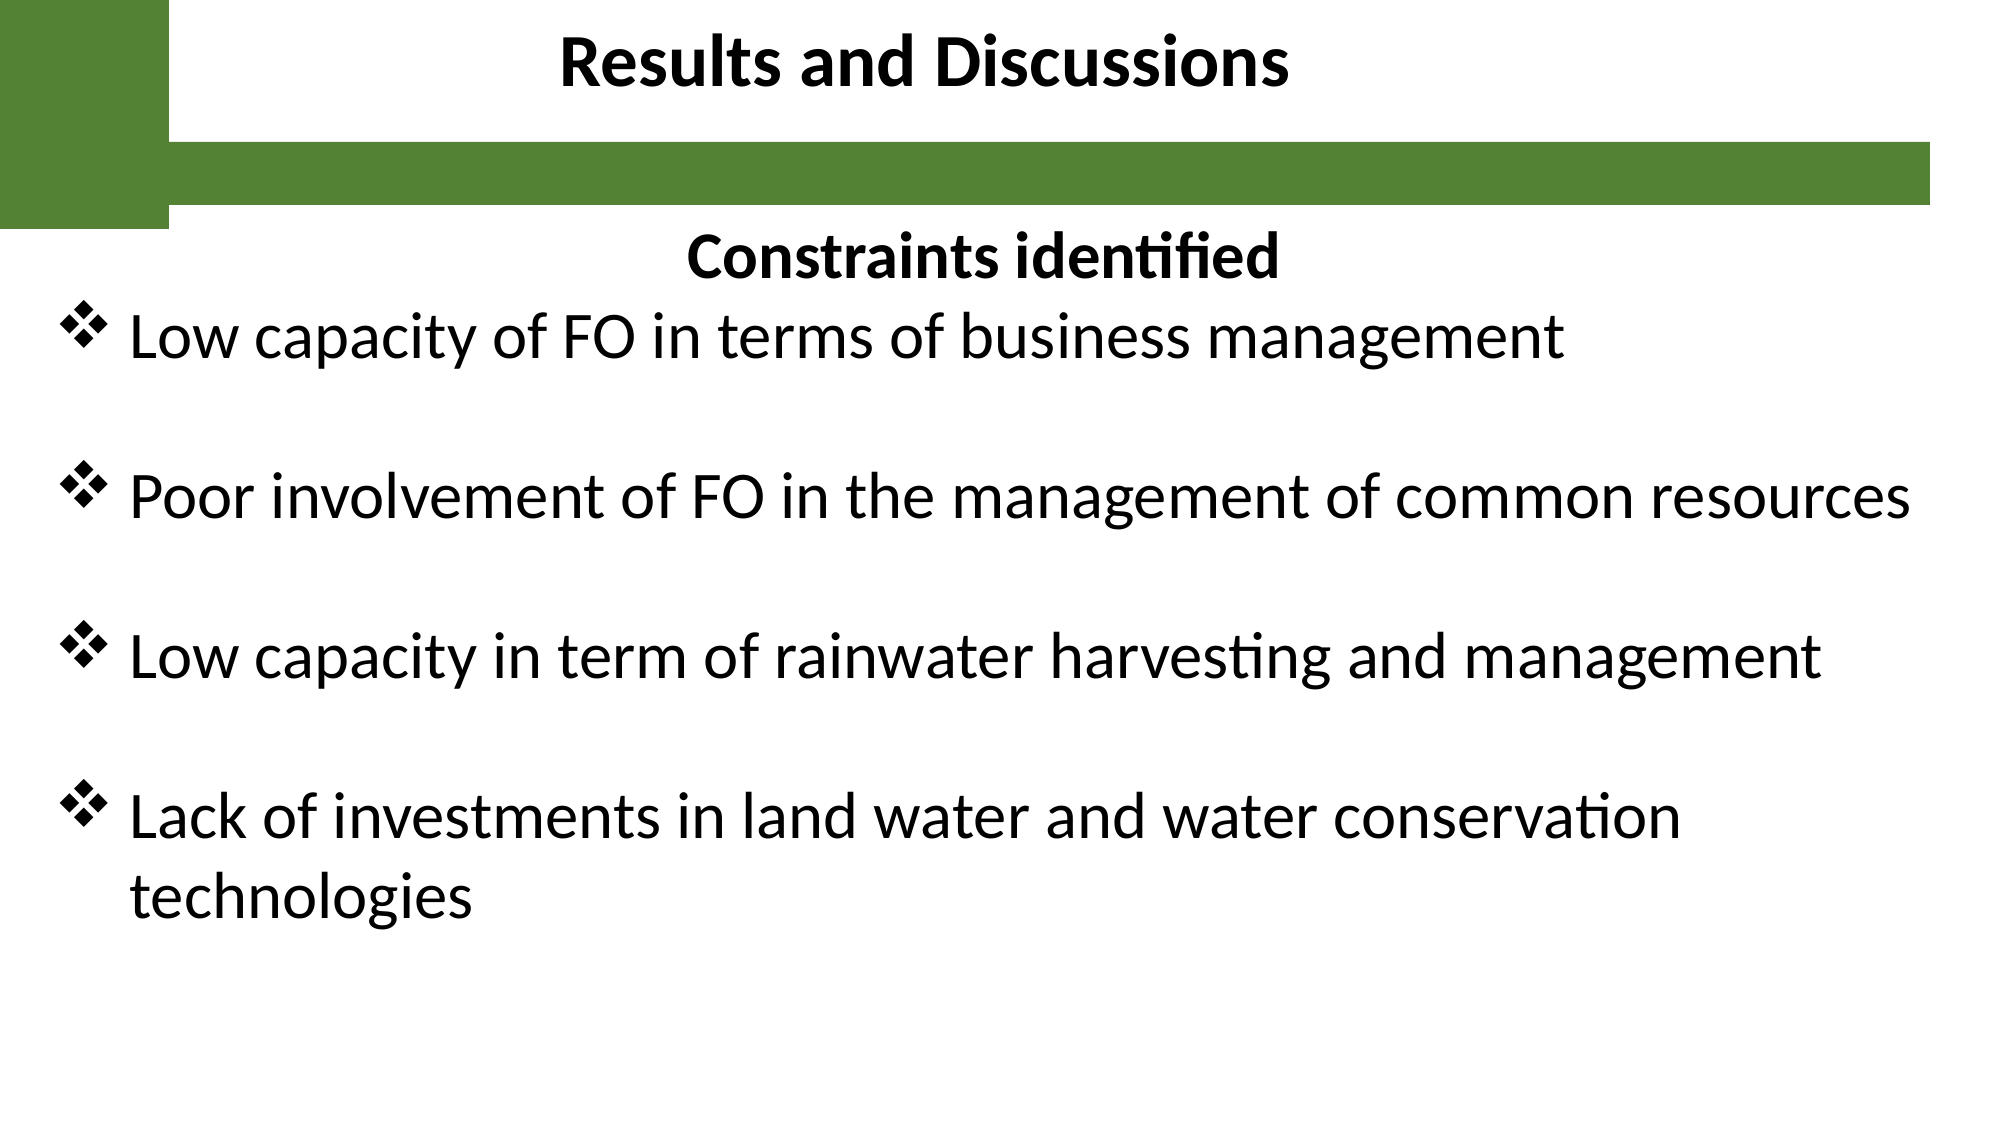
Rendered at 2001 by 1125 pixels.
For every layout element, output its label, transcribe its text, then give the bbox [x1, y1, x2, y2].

text_box Constraints identified Low capacity of FO in terms of business management Poor involvement of FO in the management of common resources Low capacity in term of rainwater harvesting and management Lack of investments in land water and water conservation technologies [39, 204, 1930, 940]
text_box [0, 0, 169, 229]
text_box [169, 141, 1930, 204]
text_box Results and Discussions [297, 4, 1553, 109]
